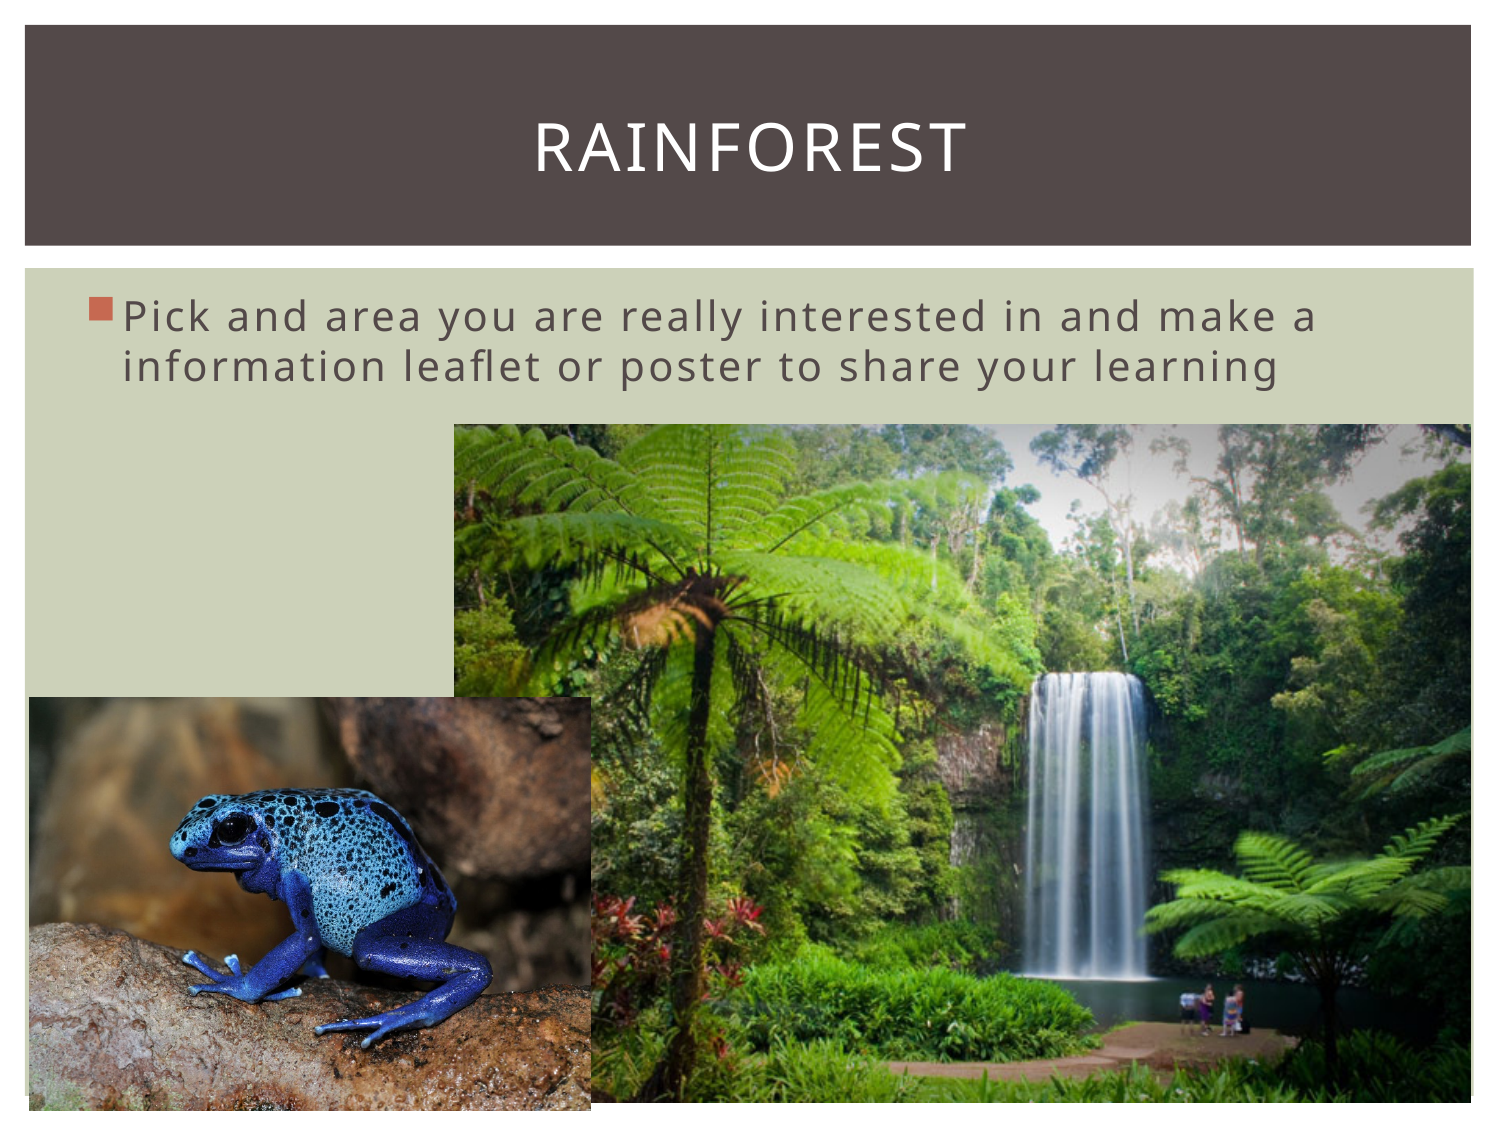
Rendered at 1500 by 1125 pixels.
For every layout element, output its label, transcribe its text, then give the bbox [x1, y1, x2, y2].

title Rainforest [62, 58, 1438, 232]
picture [29, 424, 1471, 1111]
list Pick and area you are really interested in and make a information leaflet or poster to share your learning [62, 281, 1442, 696]
